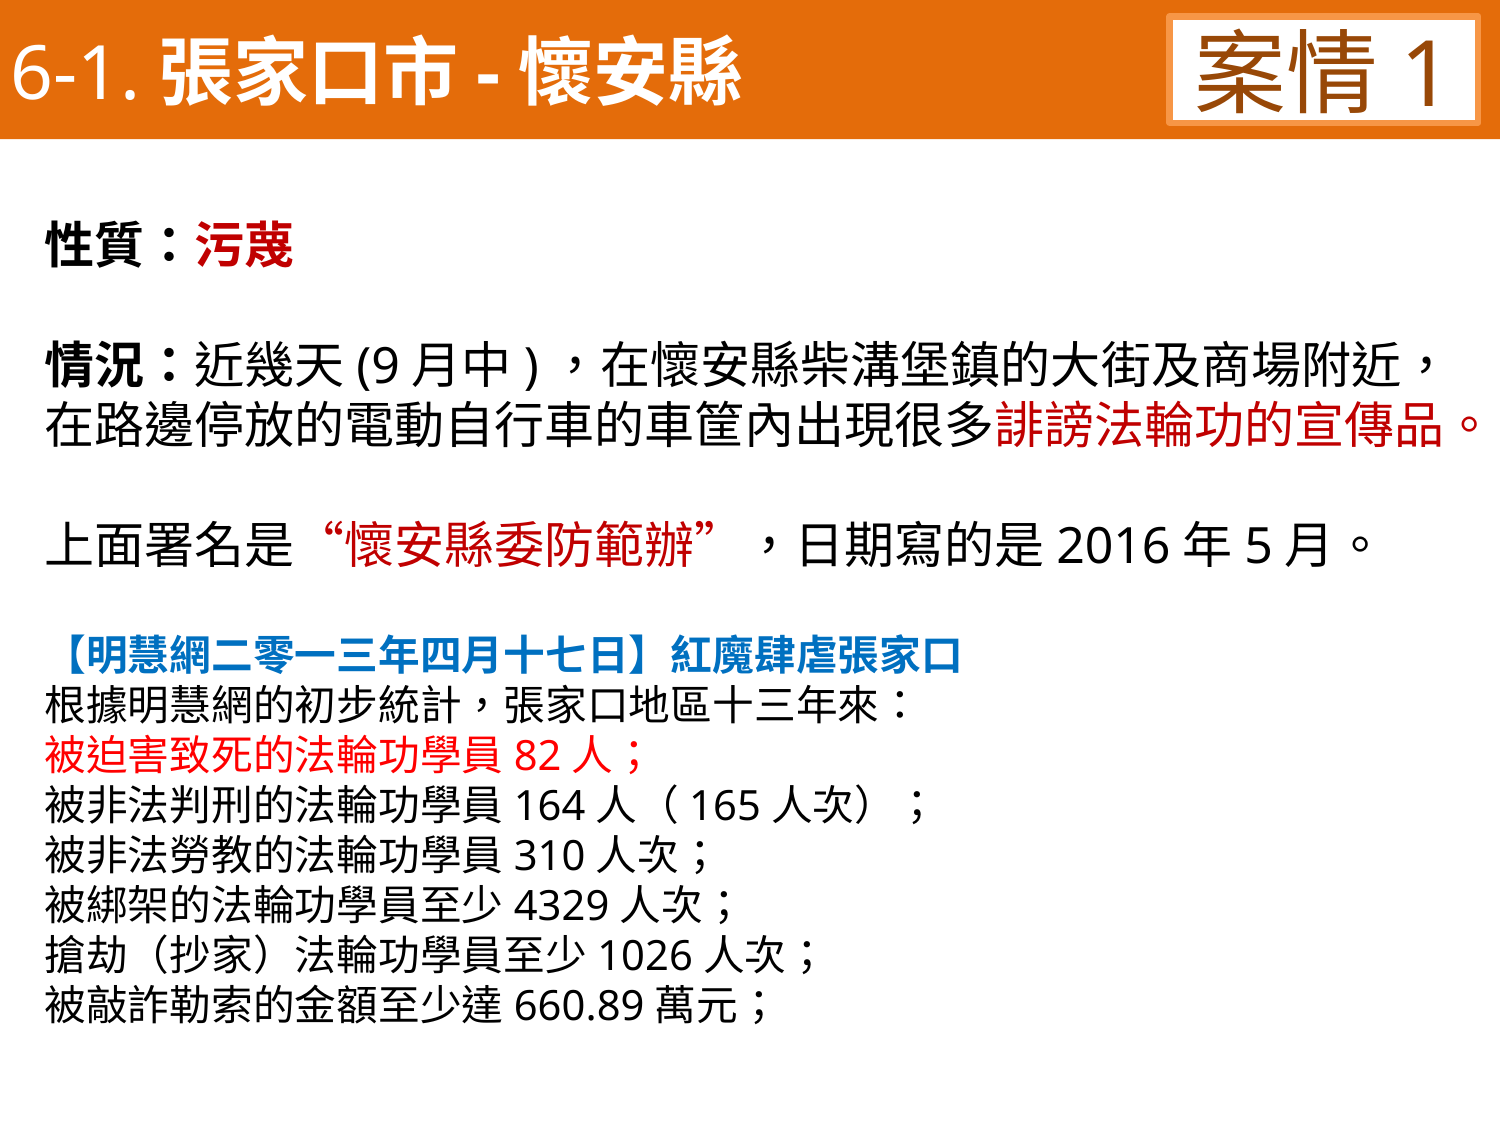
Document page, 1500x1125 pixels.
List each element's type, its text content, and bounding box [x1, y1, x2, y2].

text_box 性質：污蔑 情況：近幾天(9月中)，在懷安縣柴溝堡鎮的大街及商場附近， 在路邊停放的電動自行車的車筐內出現很多誹謗法輪功的宣傳品。 上面署名是“懷安縣委防範辦”，日期寫的是2016年5月。 【明慧網二零一三年四月十七日】紅魔肆虐張家口 根據明慧網的初步統計，張家口地區十三年來： 被迫害致死的法輪功學員82人； 被非法判刑的法輪功學員164人（165人次）； 被非法勞教的法輪功學員310人次； 被綁架的法輪功學員至少4329人次； 搶劫（抄家）法輪功學員至少1026人次； 被敲詐勒索的金額至少達660.89萬元； [37, 206, 1455, 1037]
text_box [37, 149, 1479, 980]
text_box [0, 0, 1500, 140]
